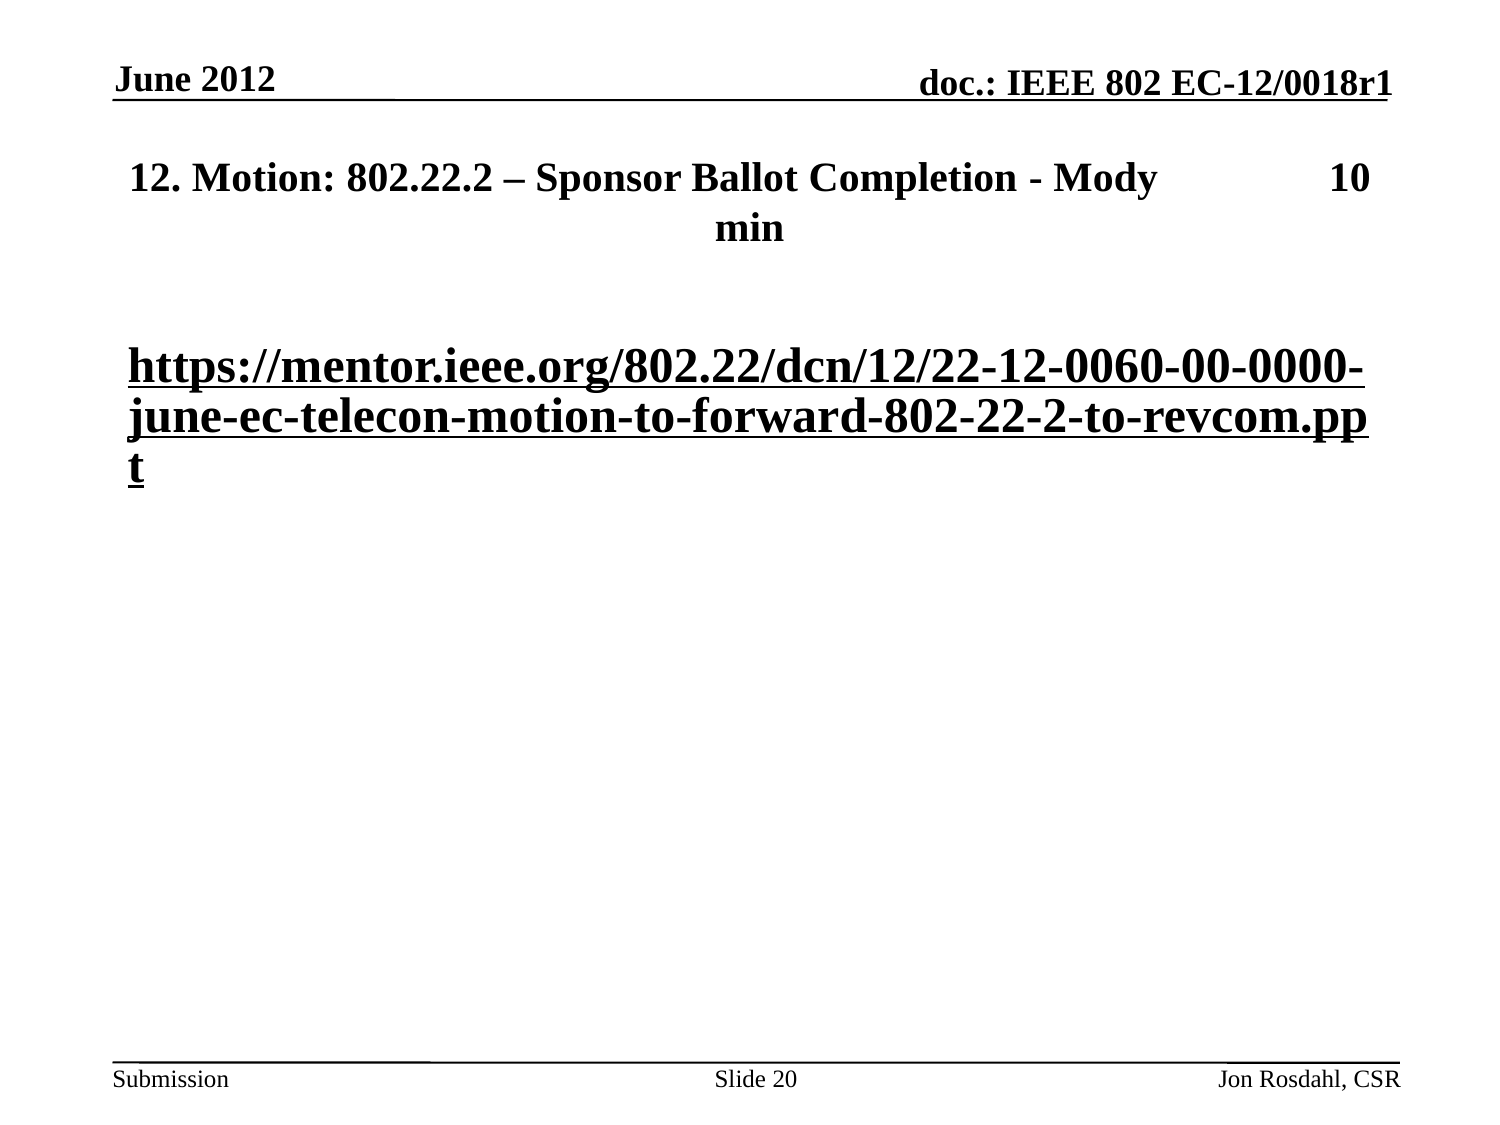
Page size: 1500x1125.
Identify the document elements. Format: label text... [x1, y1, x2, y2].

slide_number Slide 20 [712, 1061, 800, 1123]
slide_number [114, 54, 423, 100]
footer Jon Rosdahl, CSR [878, 1061, 1402, 1093]
title 12. Motion: 802.22.2 – Sponsor Ballot Completion - Mody 10 min [112, 112, 1388, 288]
list https://mentor.ieee.org/802.22/dcn/12/22-12-0060-00-0000-june-ec-telecon-motion-to-forward-802-22-2-to-revcom.ppt [112, 324, 1388, 1000]
